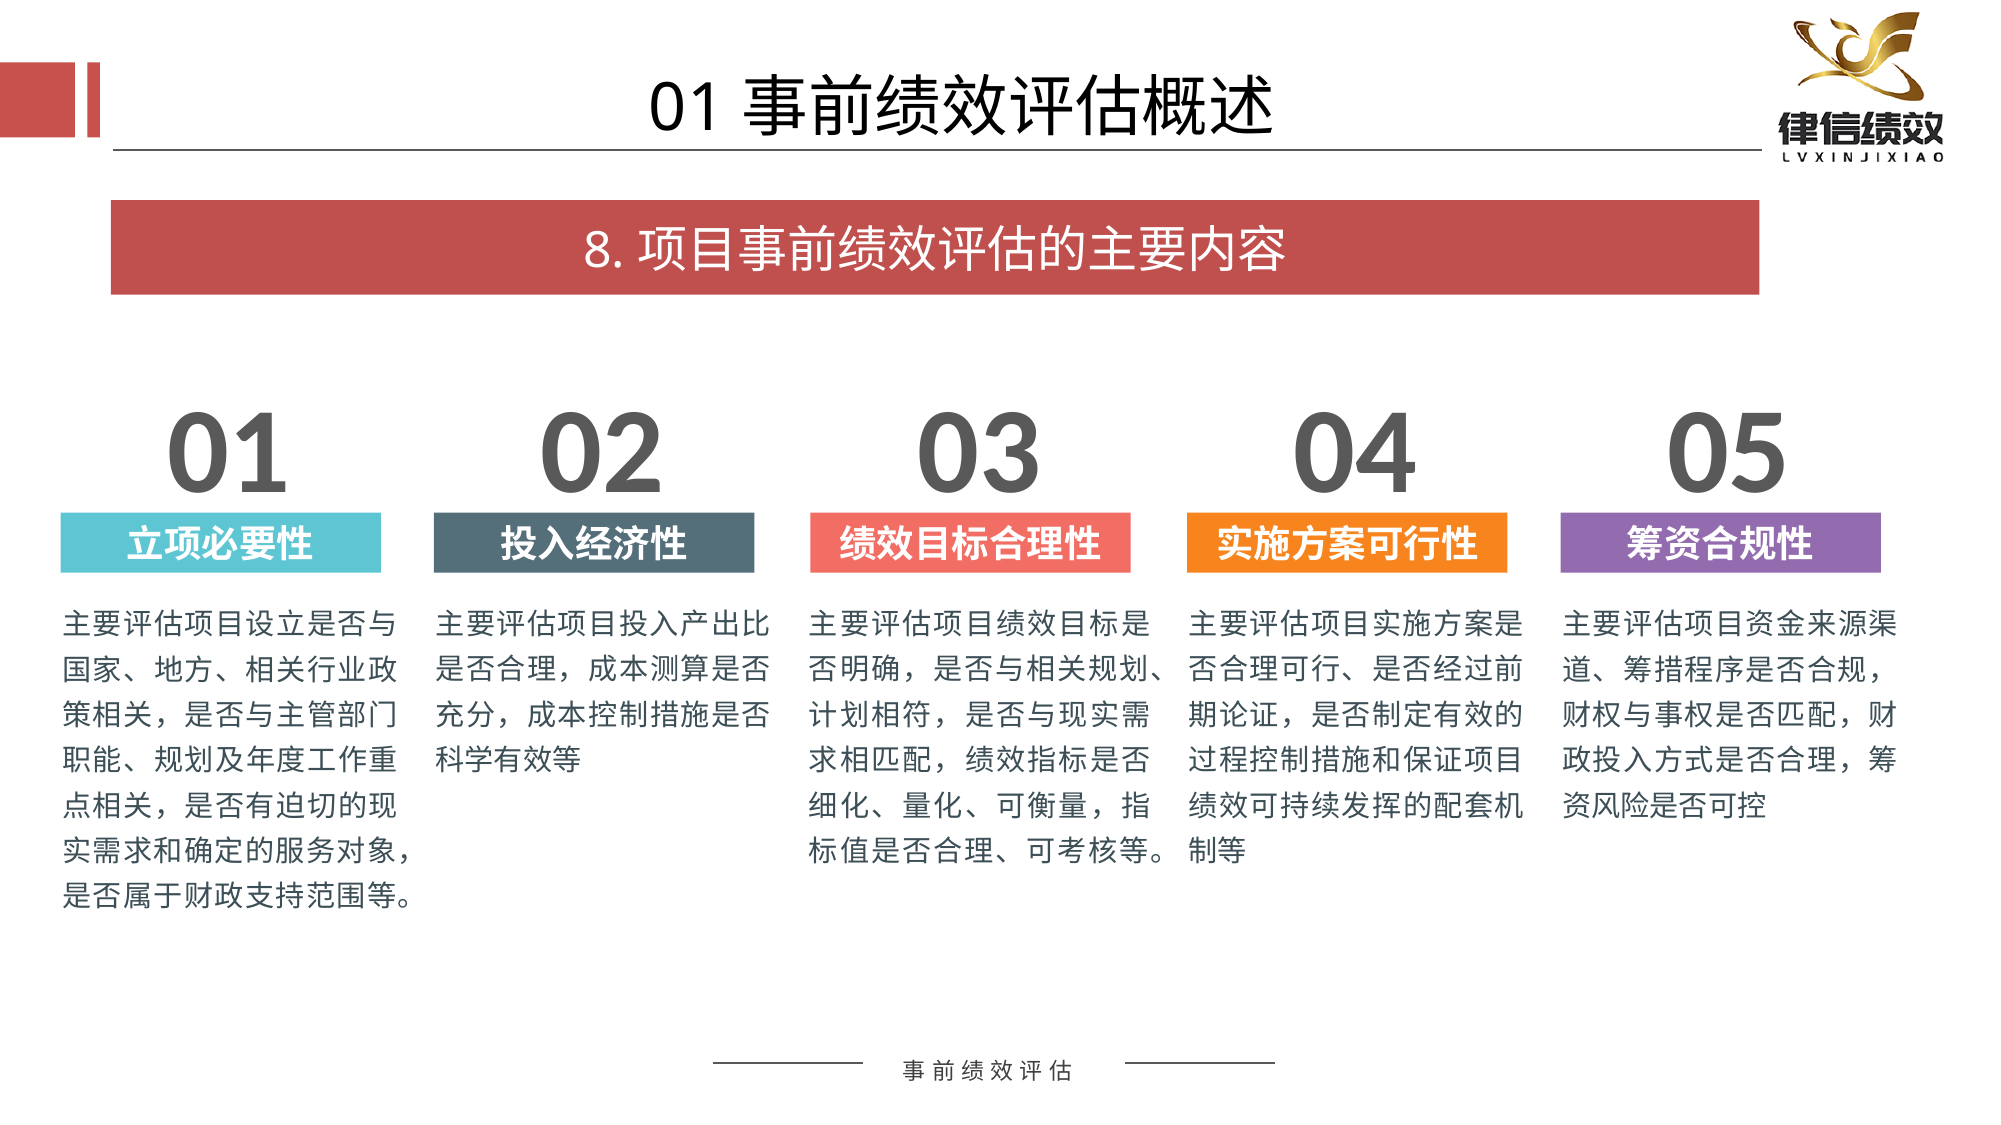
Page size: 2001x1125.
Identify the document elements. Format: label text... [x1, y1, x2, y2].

text_box 05 [1652, 362, 1807, 524]
text_box 绩效目标合理性 [810, 512, 1131, 573]
text_box 01事前绩效评估概述 [575, 62, 1350, 145]
text_box 04 [1278, 362, 1433, 524]
text_box 02 [525, 362, 680, 524]
text_box 实施方案可行性 [1187, 512, 1508, 573]
text_box 投入经济性 [433, 512, 755, 573]
text_box 主要评估项目绩效目标是否明确，是否与相关规划、计划相符，是否与现实需求相匹配，绩效指标是否细化、量化、可衡量，指标值是否合理、可考核等。 [793, 587, 1166, 875]
text_box 主要评估项目资金来源渠道、筹措程序是否合规，财权与事权是否匹配，财政投入方式是否合理，筹资风险是否可控 [1547, 587, 1913, 830]
text_box 主要评估项目设立是否与国家、地方、相关行业政策相关，是否与主管部门职能、规划及年度工作重点相关，是否有迫切的现实需求和确定的服务对象，是否属于财政支持范围等。 [47, 587, 413, 921]
text_box 03 [901, 362, 1057, 524]
picture [1762, 0, 1959, 175]
text_box 8.项目事前绩效评估的主要内容 [109, 198, 1762, 297]
text_box 01 [152, 362, 307, 524]
text_box 主要评估项目实施方案是否合理可行、是否经过前期论证，是否制定有效的过程控制措施和保证项目绩效可持续发挥的配套机制等 [1173, 587, 1540, 875]
text_box 主要评估项目投入产出比是否合理，成本测算是否充分，成本控制措施是否科学有效等 [420, 587, 787, 784]
text_box 筹资合规性 [1560, 512, 1881, 573]
text_box 立项必要性 [60, 512, 381, 573]
